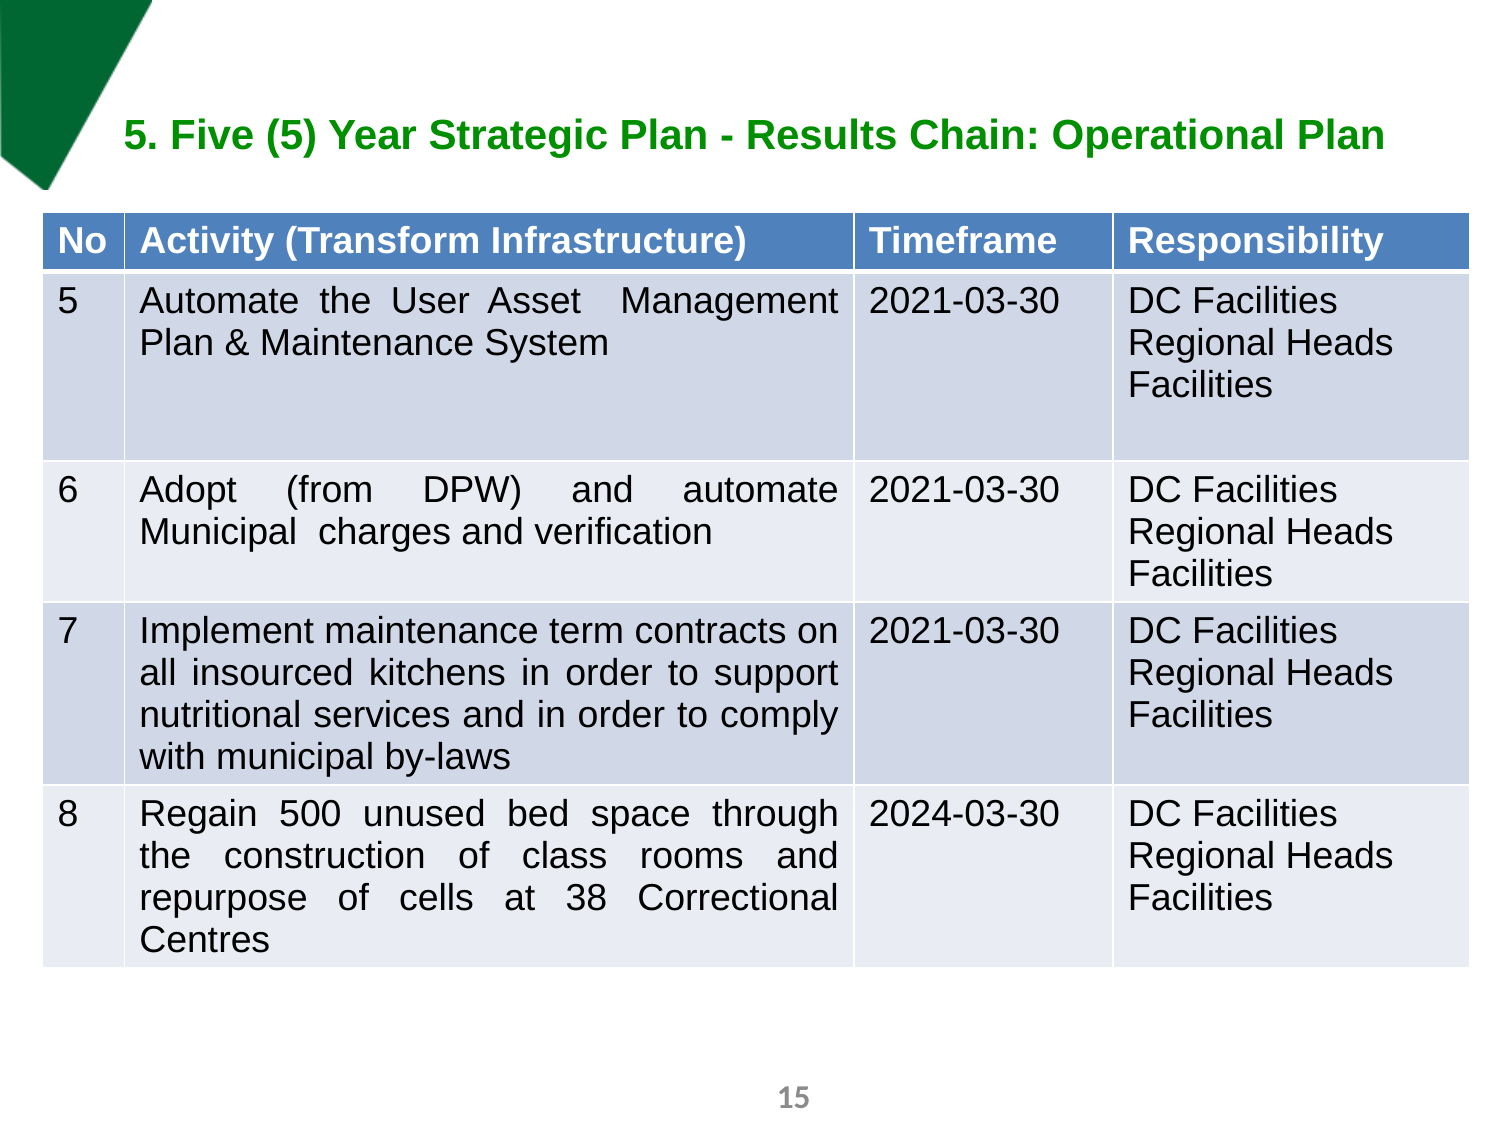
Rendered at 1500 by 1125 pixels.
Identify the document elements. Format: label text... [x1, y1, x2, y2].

table_header No [43, 213, 124, 269]
table_cell 5 [43, 274, 124, 460]
table_cell DC Facilities Regional Heads Facilities [1114, 603, 1469, 784]
table_header Timeframe [855, 213, 1112, 269]
table_cell 6 [43, 462, 124, 601]
table_cell Adopt (from DPW) and automate Municipal charges and verification [125, 462, 853, 601]
table_cell DC Facilities Regional Heads Facilities [1114, 786, 1469, 967]
title 5. Five (5) Year Strategic Plan - Results Chain: Operational Plan [108, 95, 1425, 212]
table_cell Implement maintenance term contracts on all insourced kitchens in order to support nutritional services and in order to comply with municipal by-laws [125, 603, 853, 784]
table_cell 2021-03-30 [855, 462, 1112, 601]
table_cell Regain 500 unused bed space through the construction of class rooms and repurpose of cells at 38 Correctional Centres [125, 786, 853, 967]
table_cell 2024-03-30 [855, 786, 1112, 967]
picture [0, 0, 153, 190]
slide_number 15 [618, 1065, 969, 1125]
table_header Activity (Transform Infrastructure) [125, 213, 853, 269]
table_cell 2021-03-30 [855, 274, 1112, 460]
table_cell DC Facilities Regional Heads Facilities [1114, 274, 1469, 460]
table_cell DC Facilities Regional Heads Facilities [1114, 462, 1469, 601]
table_cell 7 [43, 603, 124, 784]
table_cell Automate the User Asset Management Plan & Maintenance System [125, 274, 853, 460]
table_header Responsibility [1114, 213, 1469, 269]
table_cell 8 [43, 786, 124, 967]
table_cell 2021-03-30 [855, 603, 1112, 784]
